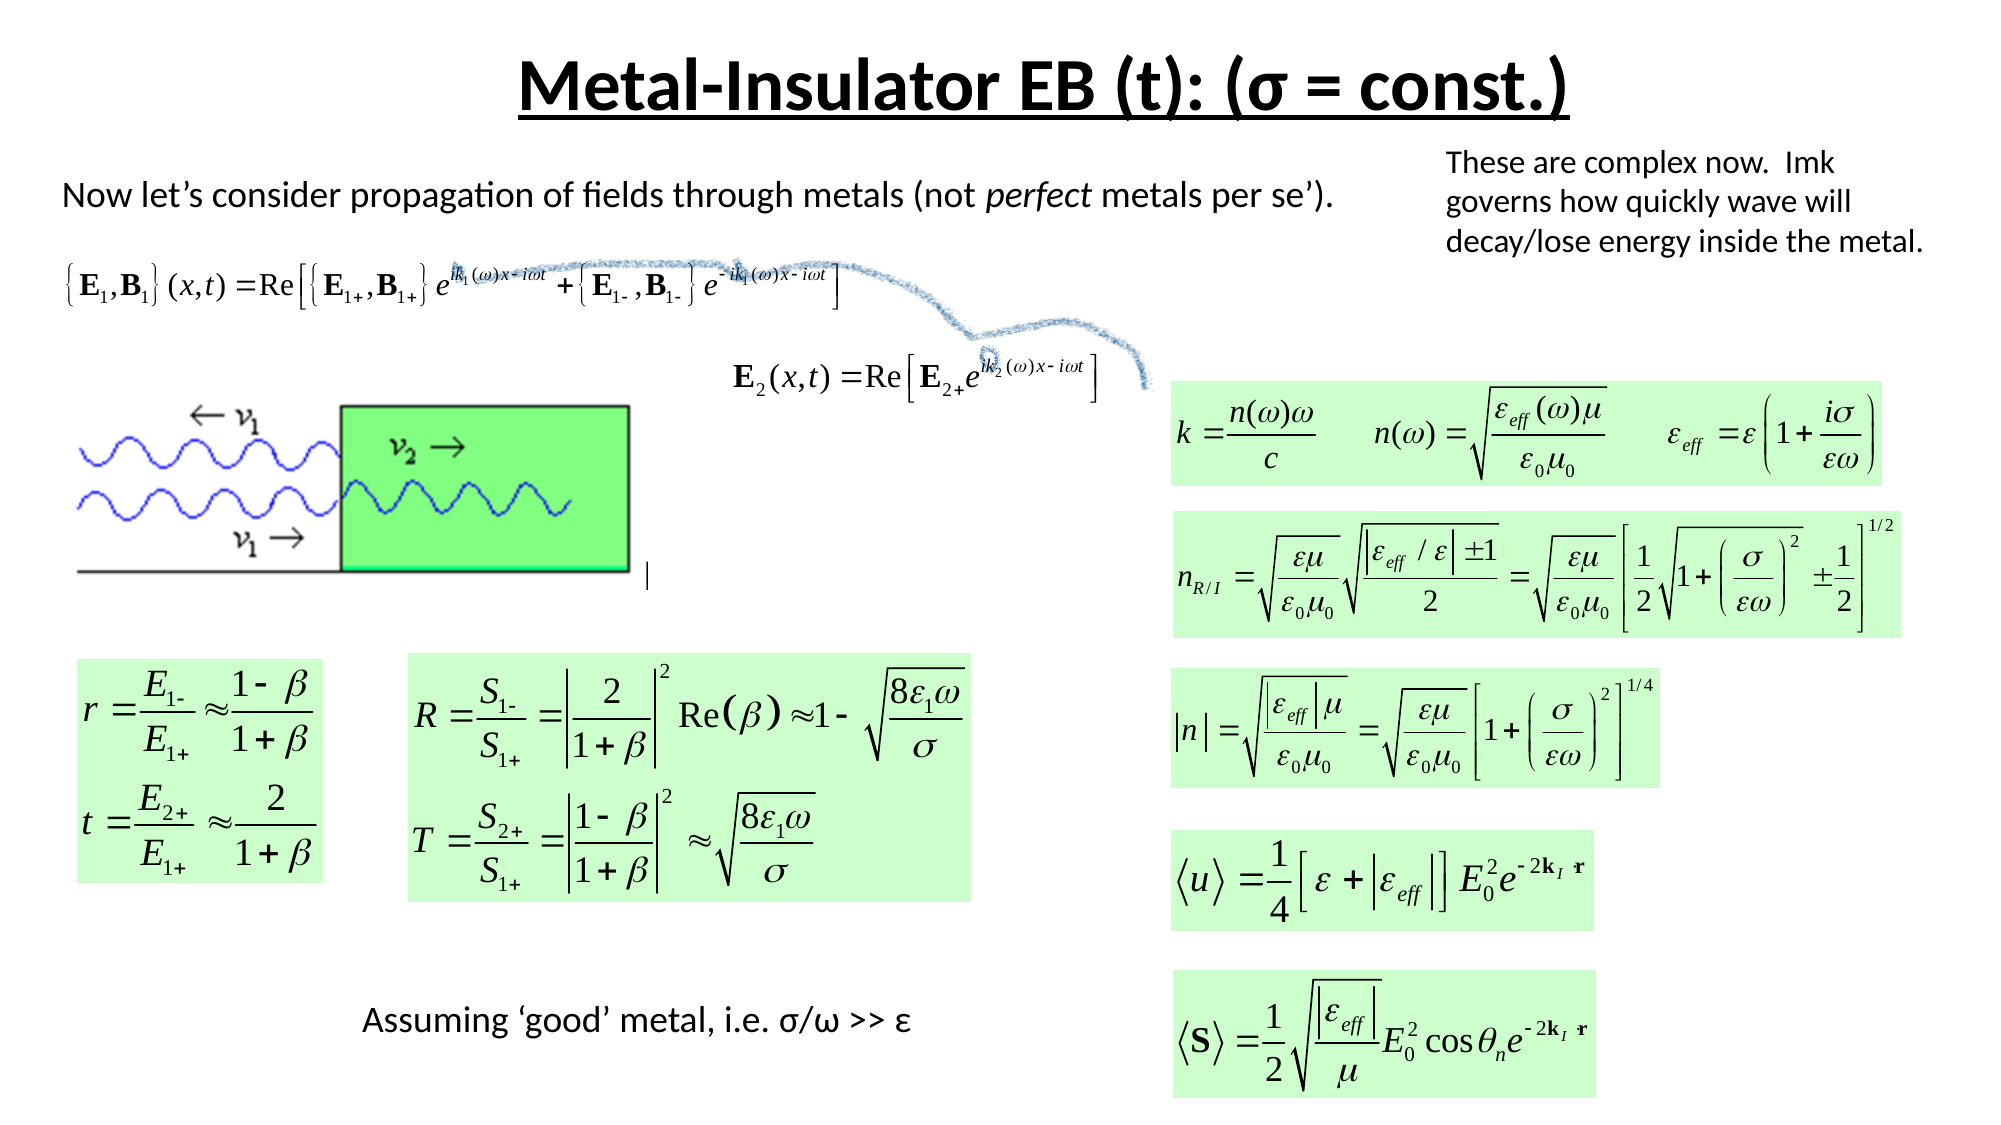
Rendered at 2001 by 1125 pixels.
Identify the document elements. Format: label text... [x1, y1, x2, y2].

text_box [1172, 970, 1596, 1098]
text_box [1170, 829, 1594, 931]
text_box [1171, 380, 1883, 487]
picture [47, 174, 1172, 590]
text_box Assuming ‘good’ metal, i.e. σ/ω >> ε [347, 987, 997, 1048]
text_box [76, 659, 324, 884]
title Metal-Insulator EB (t): (σ = const.) [401, 19, 1687, 134]
text_box Now let’s consider propagation of fields through metals (not perfect metals per se’). [47, 162, 1423, 223]
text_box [62, 257, 851, 317]
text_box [407, 652, 972, 902]
text_box These are complex now. Imk governs how quickly wave will decay/lose energy inside the metal. [1431, 132, 1955, 267]
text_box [1170, 668, 1661, 789]
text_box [1172, 510, 1901, 639]
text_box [728, 348, 1110, 410]
